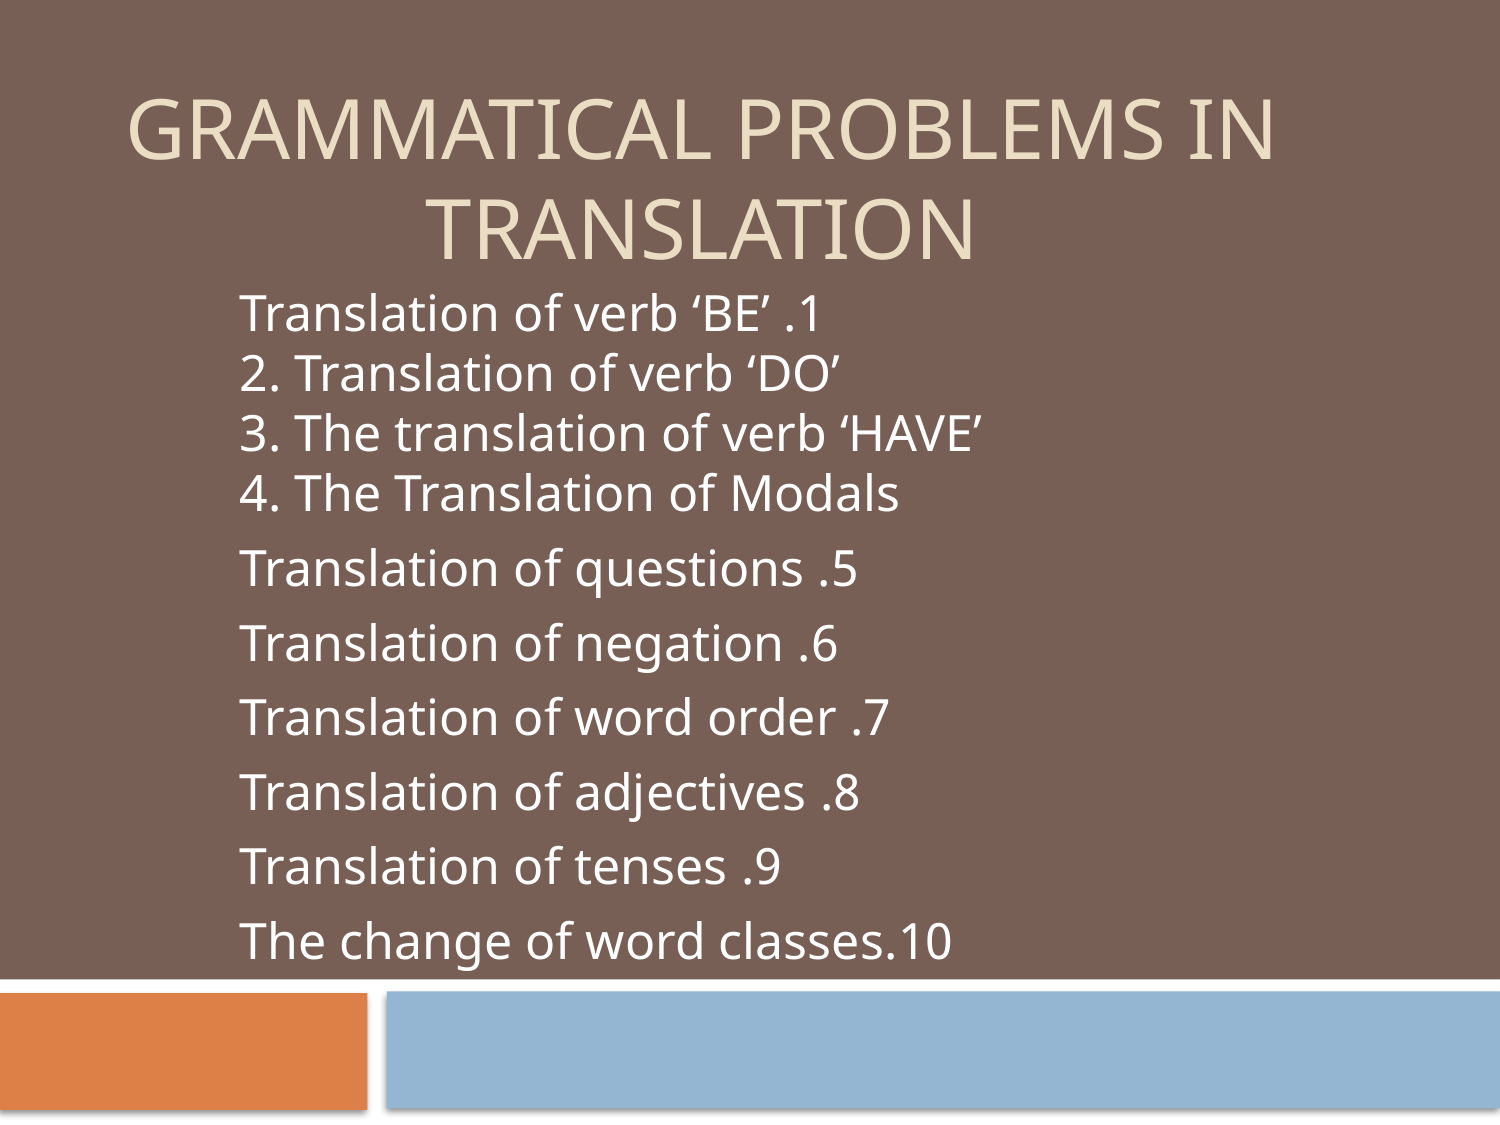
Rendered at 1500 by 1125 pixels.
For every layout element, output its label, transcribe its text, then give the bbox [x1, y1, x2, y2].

title GRAMMATICAL Problems in Translation [100, 42, 1306, 284]
subtitle 1. Translation of verb ‘BE’ 2. Translation of verb ‘DO’ 3. The translation of verb ‘HAVE’ 4. The Translation of Modals 5. Translation of questions 6. Translation of negation 7. Translation of word order 8. Translation of adjectives 9. Translation of tenses 10.The change of word classes [225, 326, 1329, 925]
